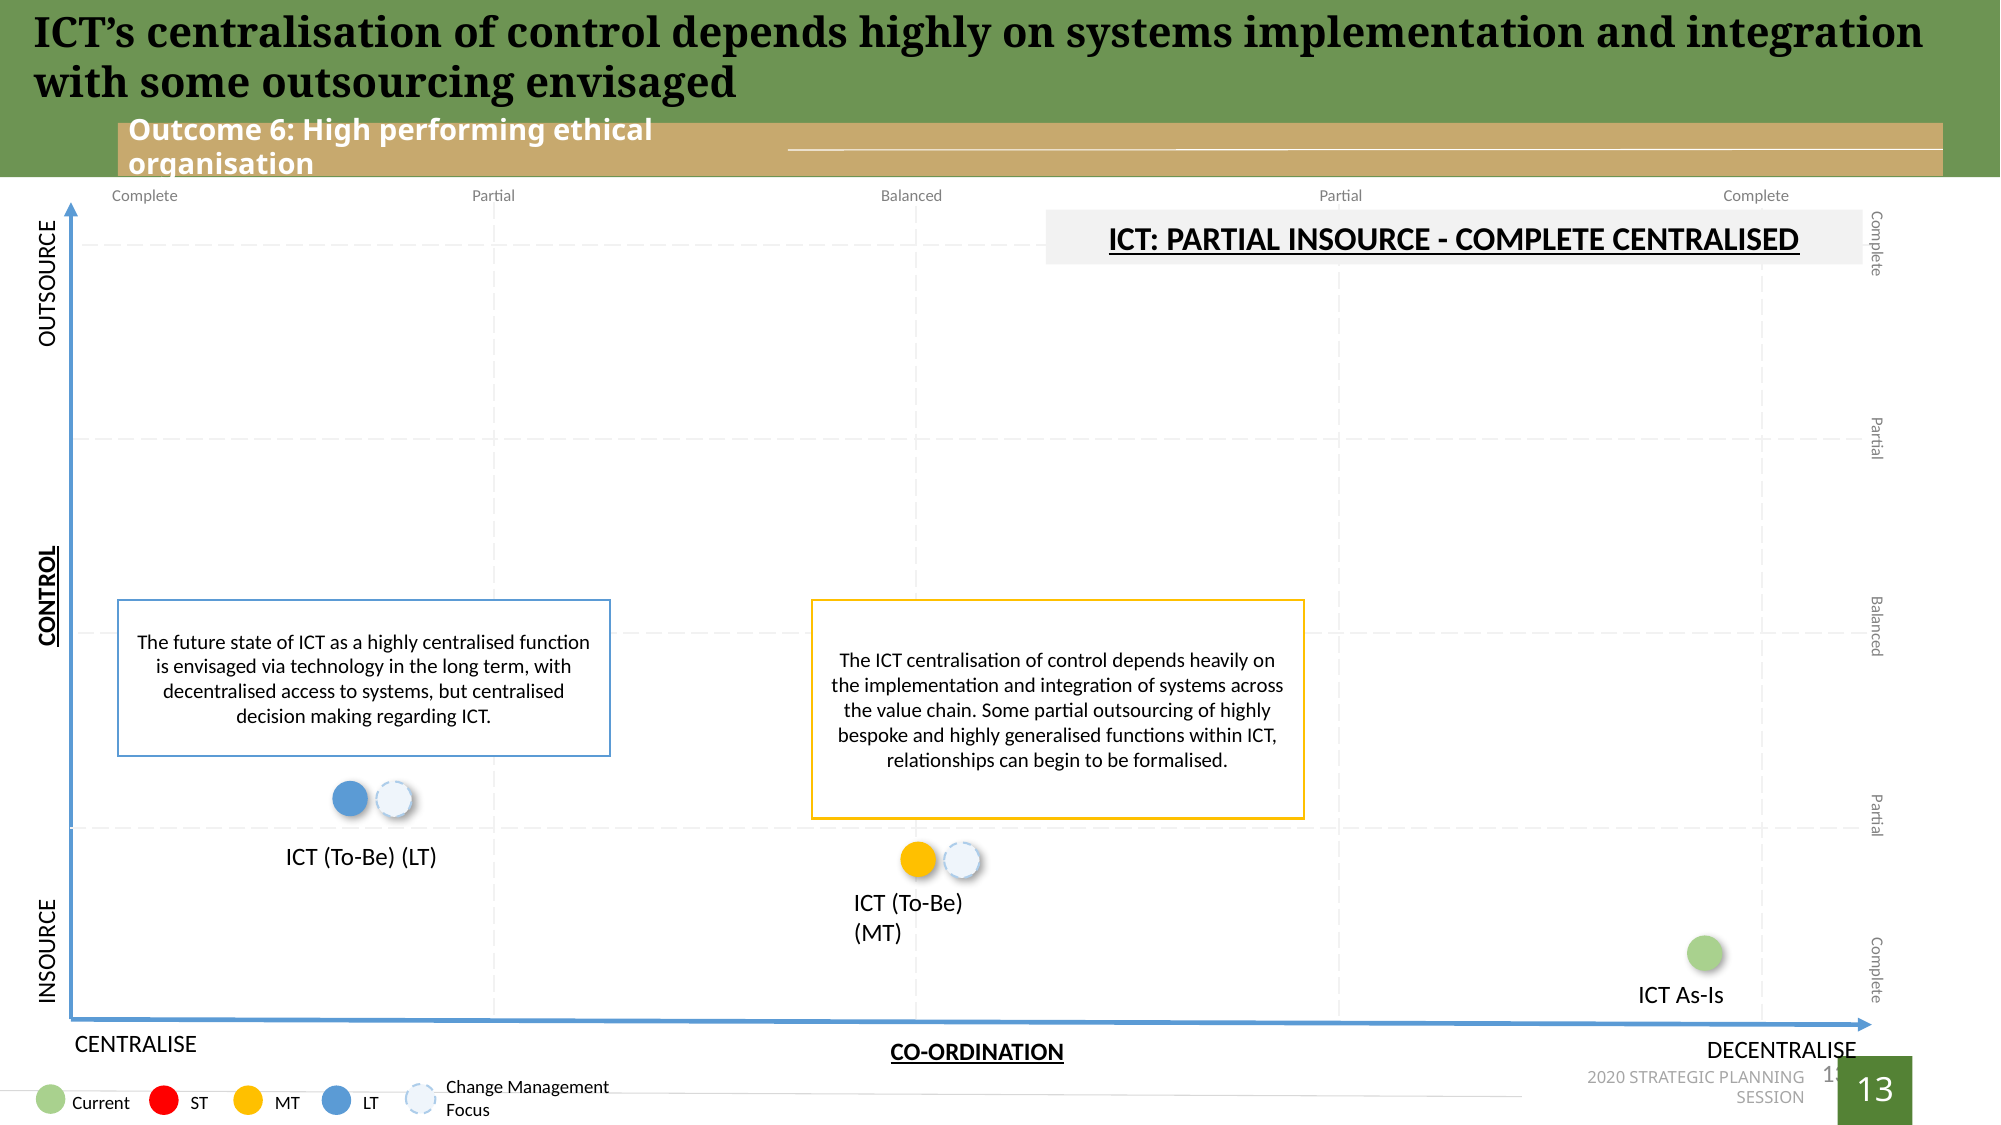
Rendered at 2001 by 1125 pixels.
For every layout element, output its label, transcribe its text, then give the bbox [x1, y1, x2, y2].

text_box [117, 600, 610, 883]
text_box ICT’s centralisation of control depends highly on systems implementation and integration with some outsourcing envisaged [19, 0, 1979, 113]
text_box Outcome 6: High performing ethical organisation [128, 113, 751, 168]
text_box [35, 1080, 159, 1124]
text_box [1461, 578, 2000, 638]
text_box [811, 600, 1304, 944]
slide_number 13 [1412, 1078, 1863, 1103]
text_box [321, 1083, 486, 1121]
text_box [149, 1083, 233, 1121]
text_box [19, 191, 69, 1020]
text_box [233, 1083, 321, 1121]
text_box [1623, 935, 1800, 1021]
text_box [69, 202, 1872, 1024]
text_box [59, 1021, 1872, 1078]
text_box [405, 1078, 630, 1116]
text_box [66, 168, 1813, 223]
